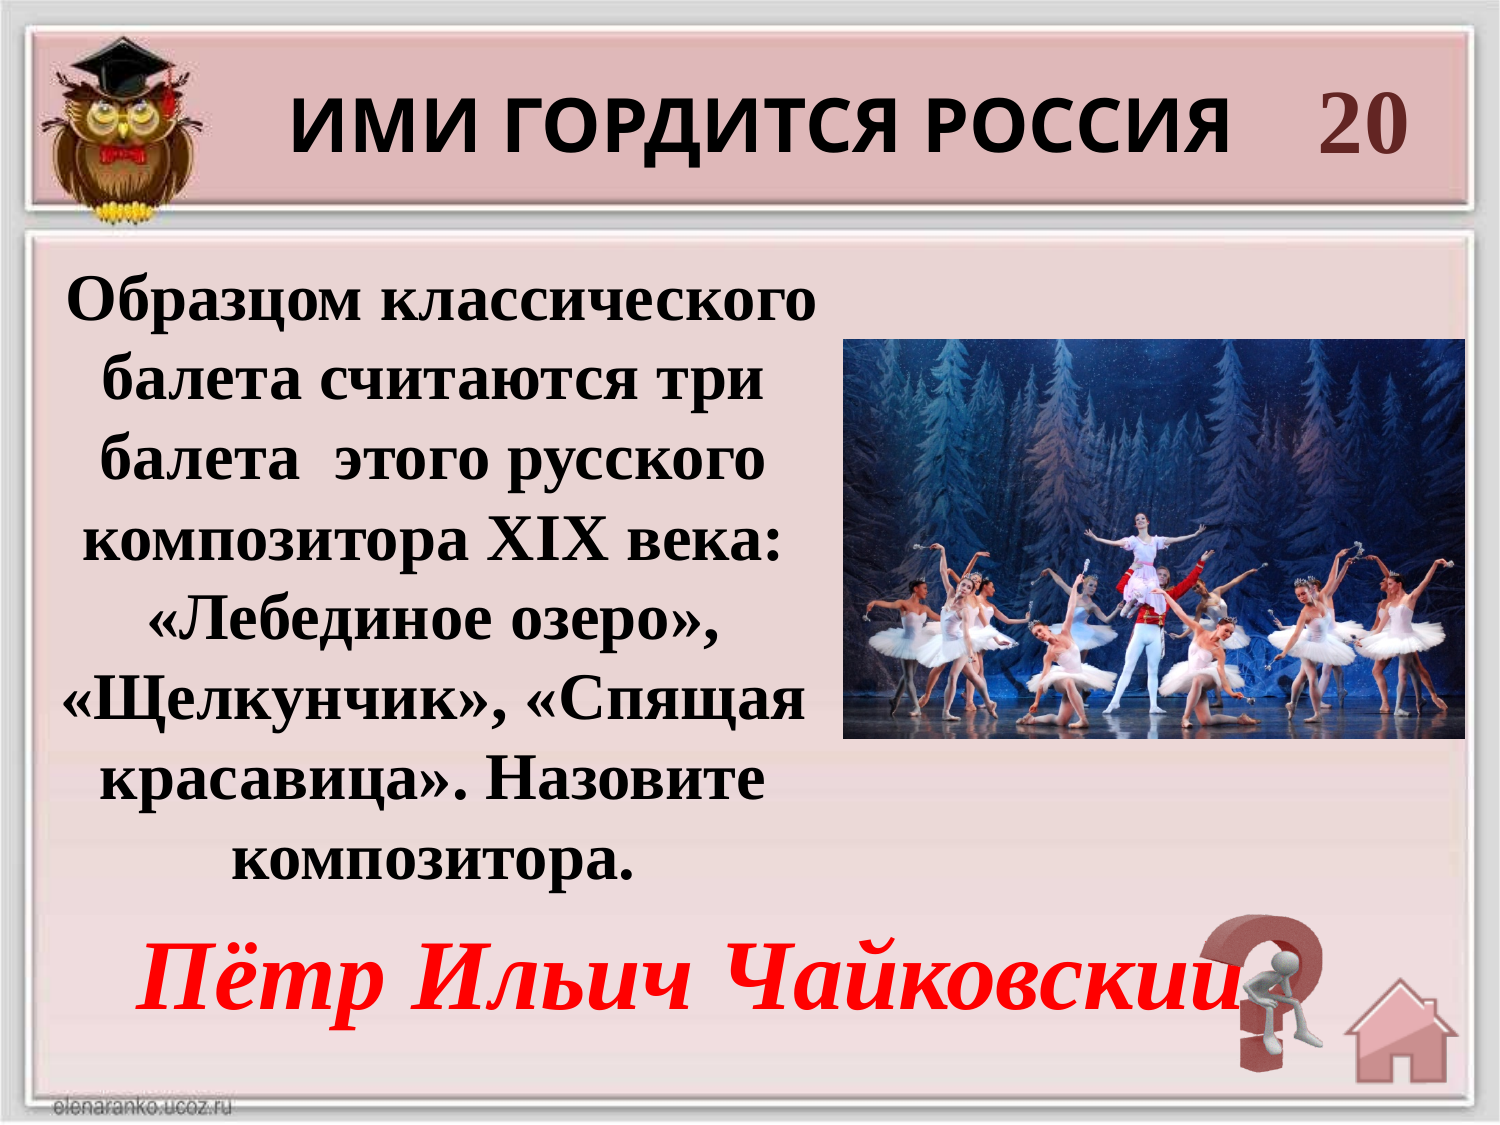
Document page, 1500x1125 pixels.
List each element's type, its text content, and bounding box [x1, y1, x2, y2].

text_box ИМИ ГОРДИТСЯ РОССИЯ [199, 70, 1281, 175]
text_box Пётр Ильич Чайковский [35, 902, 1348, 1038]
text_box 20 [1281, 54, 1447, 180]
text_box Образцом классического балета считаются три балета этого русского композитора ХIХ века: «Лебединое озеро», «Щелкунчик», «Спящая красавица». Назовите композитора. [23, 246, 844, 901]
picture [0, 0, 1500, 1125]
